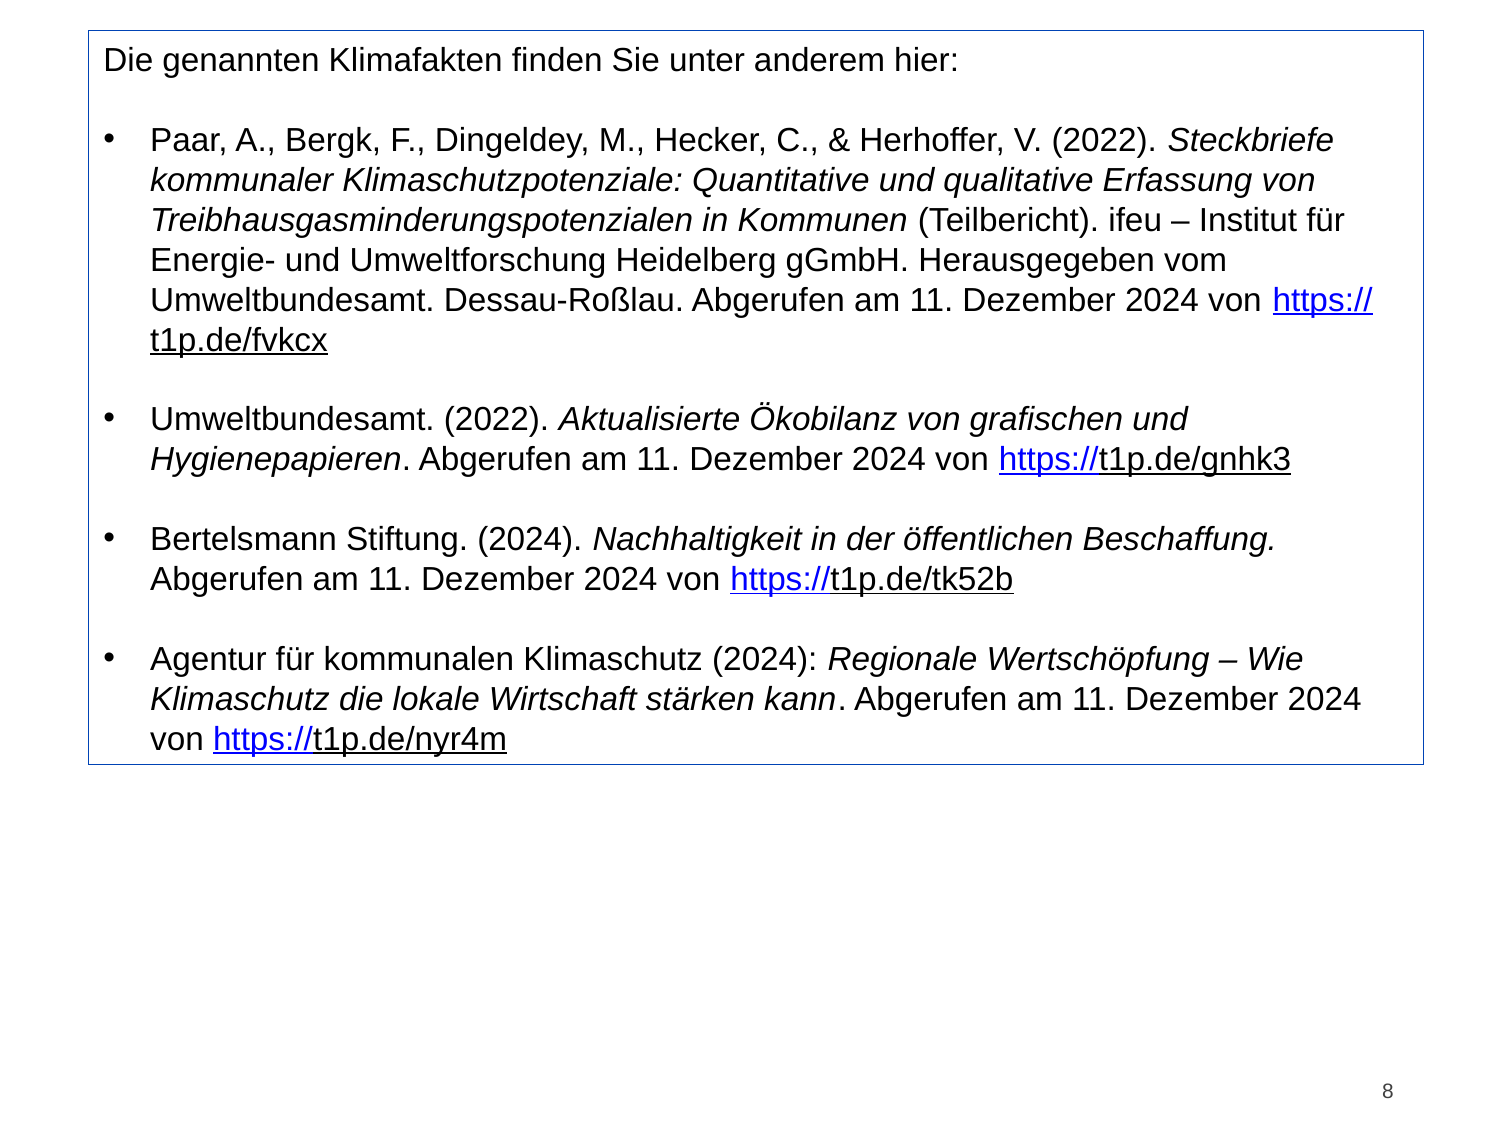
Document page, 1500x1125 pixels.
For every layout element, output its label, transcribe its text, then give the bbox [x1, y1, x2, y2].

text_box Die genannten Klimafakten finden Sie unter anderem hier: Paar, A., Bergk, F., Dingeldey, M., Hecker, C., & Herhoffer, V. (2022). Steckbriefe kommunaler Klimaschutzpotenziale: Quantitative und qualitative Erfassung von Treibhausgasminderungspotenzialen in Kommunen (Teilbericht). ifeu – Institut für Energie- und Umweltforschung Heidelberg gGmbH. Herausgegeben vom Umweltbundesamt. Dessau-Roßlau. Abgerufen am 11. Dezember 2024 von https://t1p.de/fvkcx Umweltbundesamt. (2022). Aktualisierte Ökobilanz von grafischen und Hygienepapieren. Abgerufen am 11. Dezember 2024 von https://t1p.de/gnhk3 Bertelsmann Stiftung. (2024). Nachhaltigkeit in der öffentlichen Beschaffung. Abgerufen am 11. Dezember 2024 von https://t1p.de/tk52b Agentur für kommunalen Klimaschutz (2024): Regionale Wertschöpfung – Wie Klimaschutz die lokale Wirtschaft stärken kann. Abgerufen am 11. Dezember 2024 von https://t1p.de/nyr4m [88, 30, 1424, 765]
